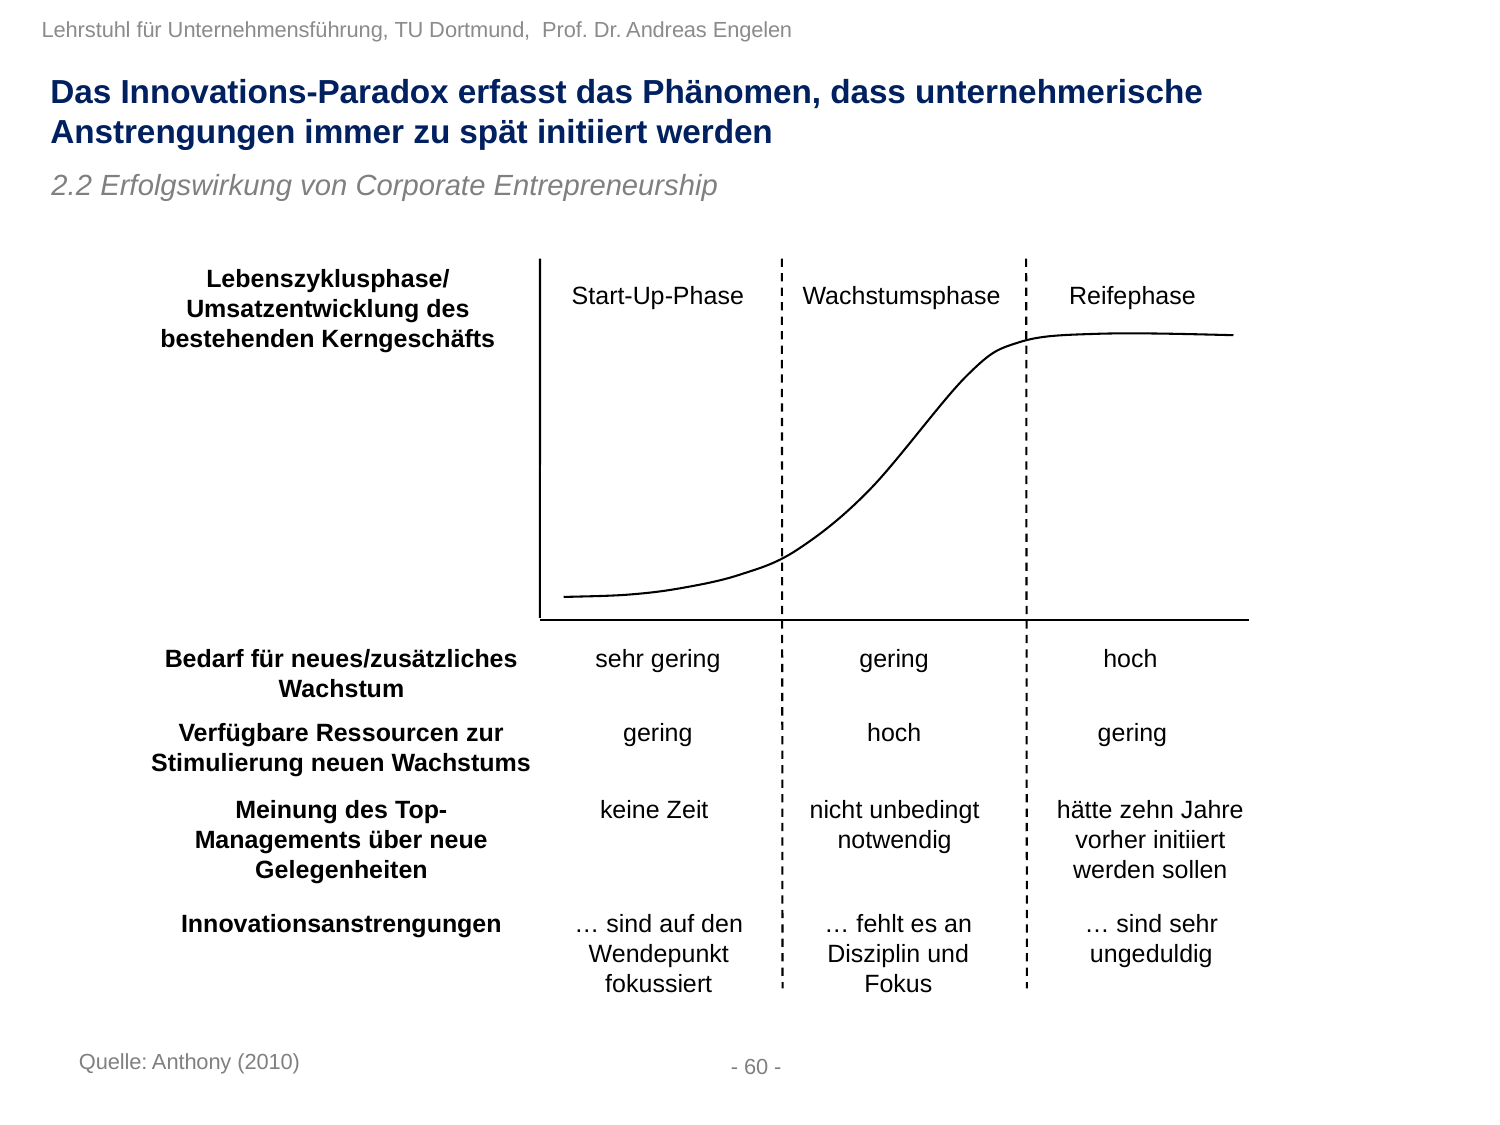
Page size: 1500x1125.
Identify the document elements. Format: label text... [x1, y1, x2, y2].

text_box Verfügbare Ressourcen zur Stimulierung neuen Wachstums [89, 709, 594, 785]
text_box Wachstumsphase [788, 271, 1014, 317]
text_box [563, 513, 776, 598]
text_box gering [788, 634, 1012, 680]
text_box Innovationsanstrengungen [140, 900, 543, 946]
text_box gering [1032, 709, 1251, 755]
text_box - 60 - [599, 1045, 913, 1087]
text_box Meinung des Top-Managements über neue Gelegenheiten [140, 786, 543, 891]
text_box 2.2 Erfolgswirkung von Corporate Entrepreneurship [36, 159, 734, 244]
text_box Reifephase [1014, 271, 1020, 317]
text_box Start-Up-Phase [545, 271, 776, 317]
text_box gering [1014, 709, 1020, 755]
text_box hoch [1032, 634, 1249, 680]
text_box Das Innovations-Paradox erfasst das Phänomen, dass unternehmerische Anstrengungen immer zu spät initiiert werden [35, 63, 1433, 158]
text_box hoch [1012, 634, 1020, 680]
text_box sehr gering [543, 634, 776, 680]
text_box gering [594, 709, 776, 755]
text_box [788, 341, 1020, 557]
text_box [1032, 332, 1234, 414]
text_box hätte zehn Jahre vorher initiiert werden sollen [1032, 786, 1269, 891]
text_box … fehlt es an Disziplin und Fokus [780, 900, 1017, 1006]
text_box Lebenszyklusphase/ Umsatzentwicklung des bestehenden Kerngeschäfts [132, 254, 524, 360]
text_box Quelle: Anthony (2010) [63, 1039, 316, 1081]
text_box keine Zeit [543, 786, 773, 832]
text_box Bedarf für neues/zusätzliches Wachstum [140, 634, 543, 709]
text_box hoch [788, 709, 1013, 755]
text_box … sind sehr ungeduldig [1033, 900, 1270, 976]
text_box … sind auf den Wendepunkt fokussiert [541, 900, 777, 1006]
text_box Reifephase [1032, 271, 1251, 317]
text_box nicht unbedingt notwendig [788, 786, 1013, 861]
